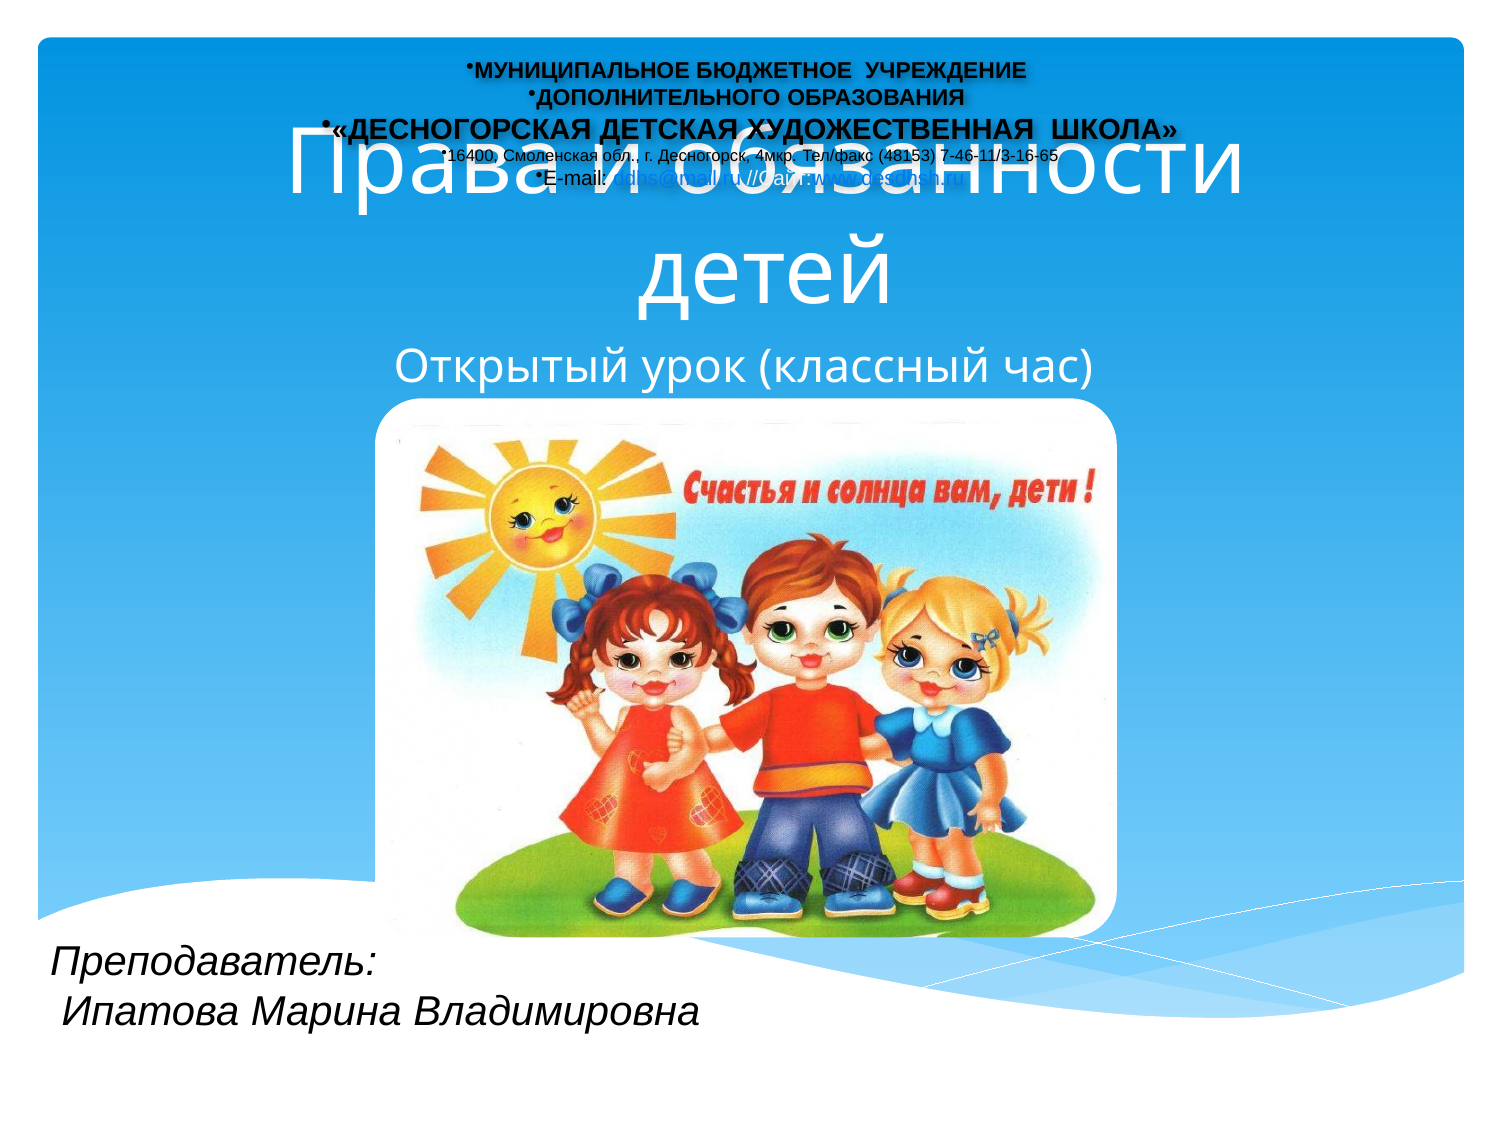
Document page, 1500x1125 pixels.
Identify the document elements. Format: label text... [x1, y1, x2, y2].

title Права и обязанности детей [128, 208, 1404, 330]
subtitle Открытый урок (классный час) [218, 328, 1269, 400]
picture [374, 398, 1117, 938]
text_box Преподаватель: Ипатова Марина Владимировна [35, 926, 1454, 1087]
text_box МУНИЦИПАЛЬНОЕ БЮДЖЕТНОЕ УЧРЕЖДЕНИЕ ДОПОЛНИТЕЛЬНОГО ОБРАЗОВАНИЯ «ДЕСНОГОРСКАЯ ДЕТСКАЯ ХУДОЖЕСТВЕННАЯ ШКОЛА» 16400, Смоленская обл., г. Десногорск, 4мкр. Тел/факс (48153) 7-46-11/3-16-65 E-mail: ddhs@mail.ru //Сайт:www.desdhsh.ru [0, 47, 1500, 198]
